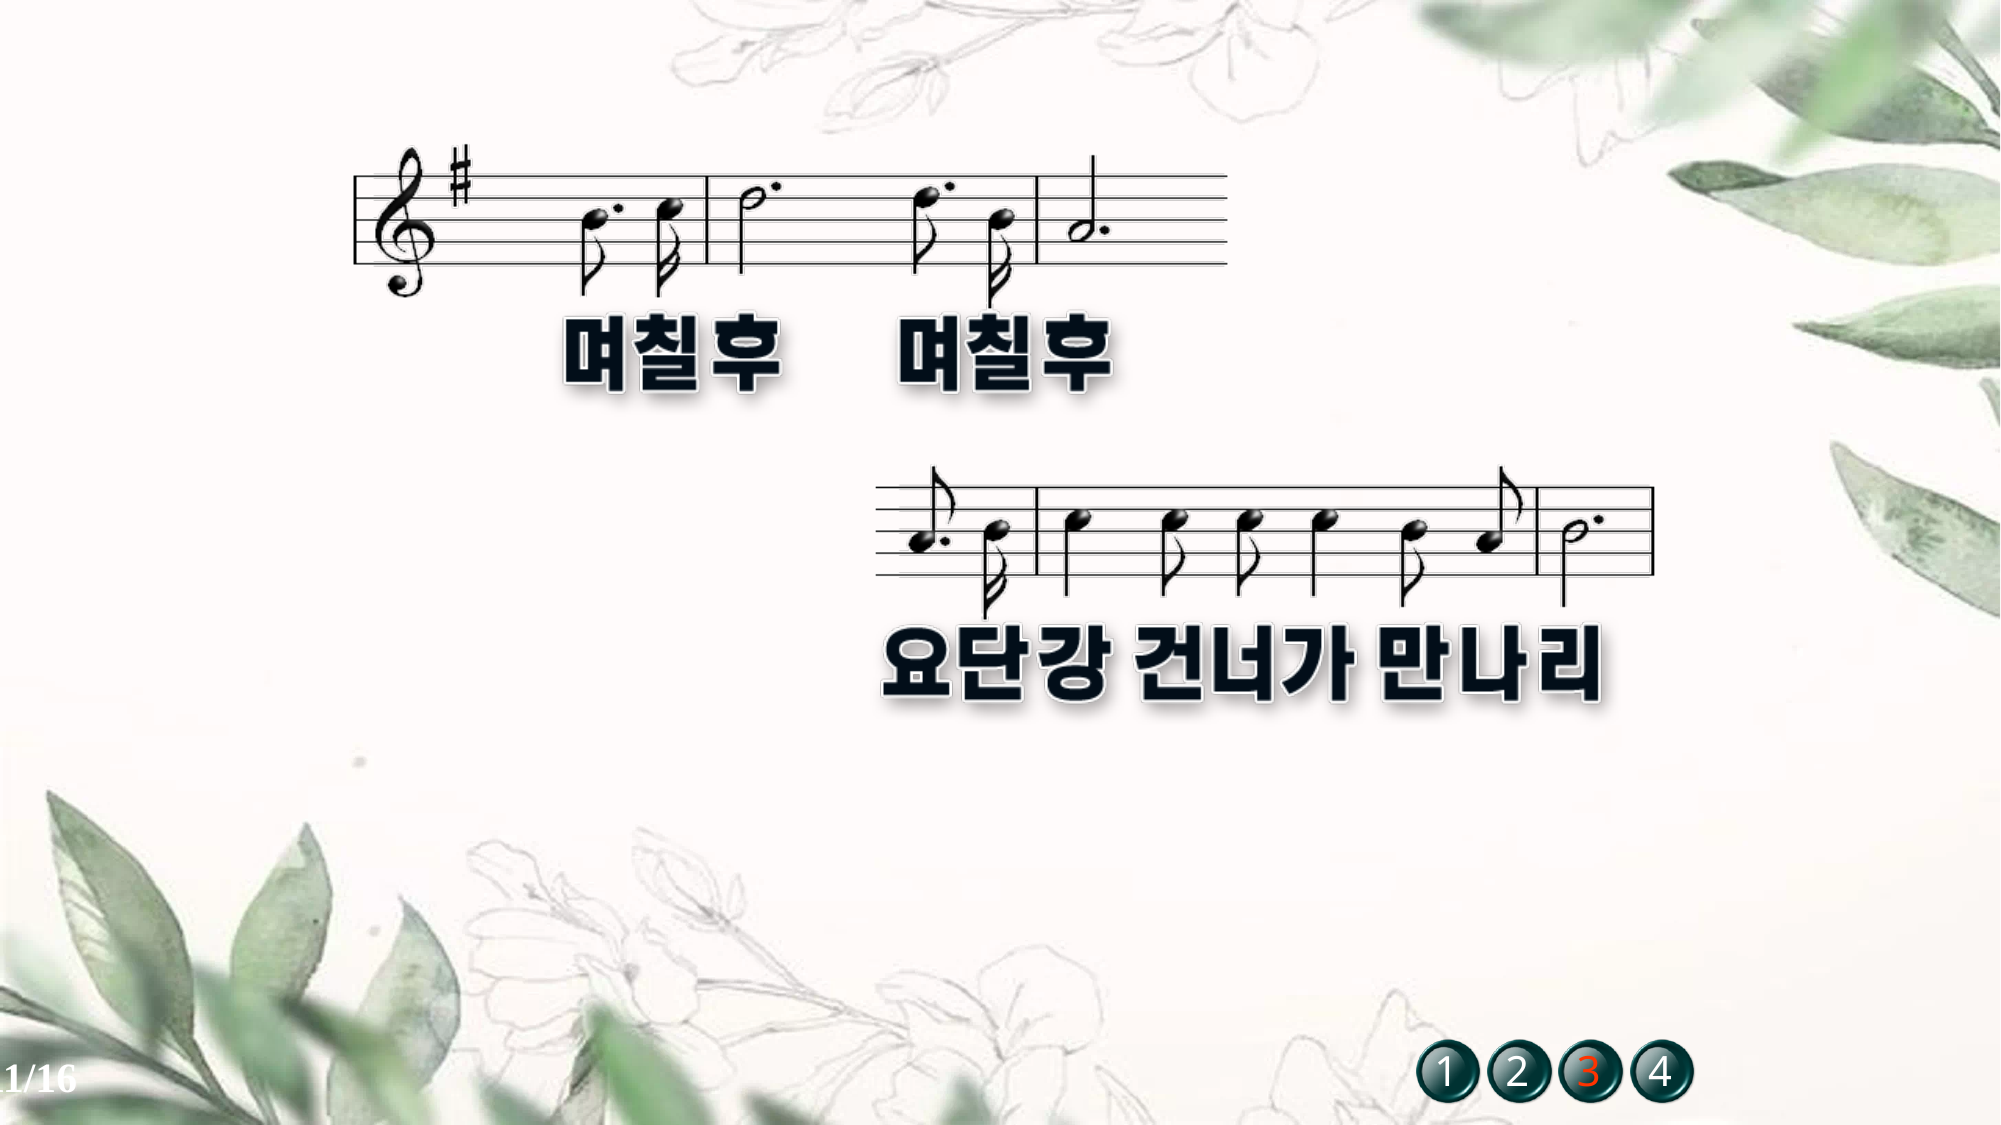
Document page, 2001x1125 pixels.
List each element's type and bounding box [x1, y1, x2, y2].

text_box [1627, 1035, 1697, 1106]
text_box [1413, 1035, 1484, 1106]
text_box [1484, 1035, 1555, 1106]
text_box [1555, 1035, 1626, 1106]
picture [0, 0, 2001, 1125]
